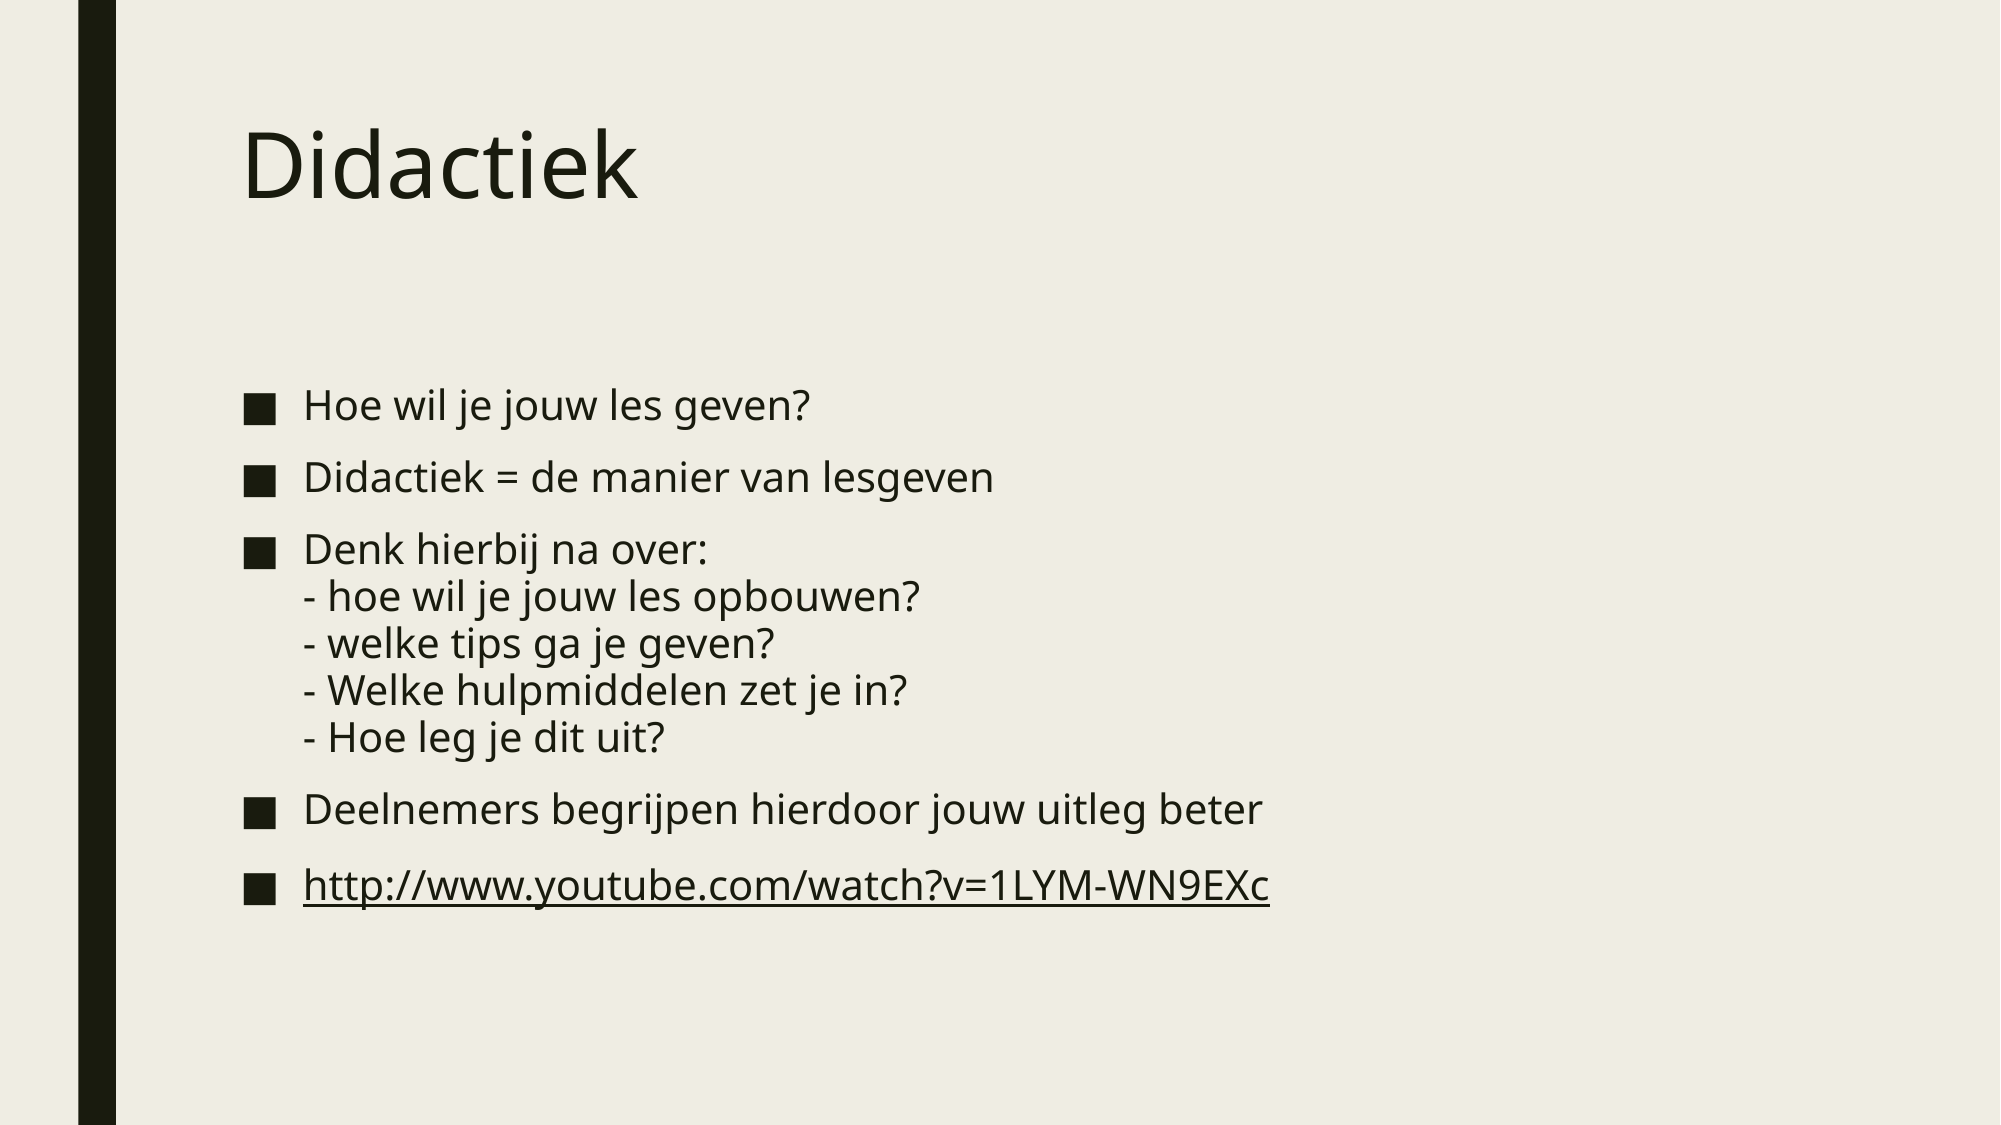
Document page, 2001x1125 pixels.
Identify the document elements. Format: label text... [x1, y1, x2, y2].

list Hoe wil je jouw les geven? Didactiek = de manier van lesgeven Denk hierbij na over: - hoe wil je jouw les opbouwen? - welke tips ga je geven? - Welke hulpmiddelen zet je in? - Hoe leg je dit uit? Deelnemers begrijpen hierdoor jouw uitleg beter http://www.youtube.com/watch?v=1LYM-WN9EXc [225, 375, 1800, 963]
title Didactiek [225, 112, 1800, 357]
